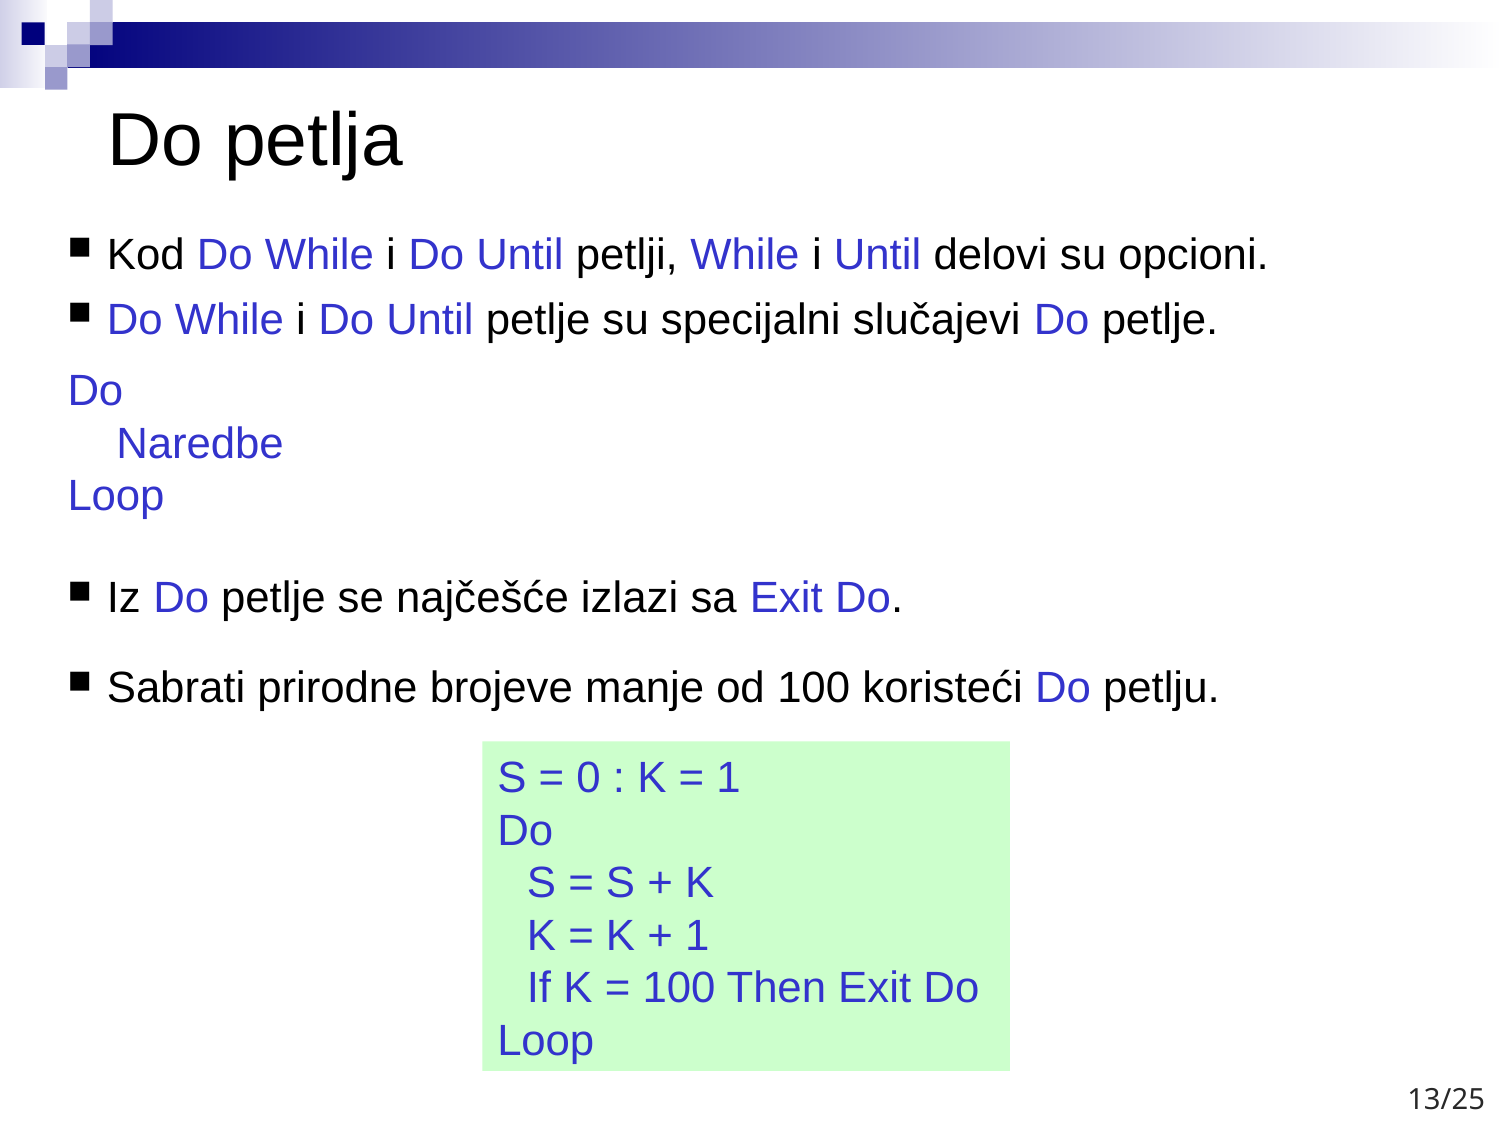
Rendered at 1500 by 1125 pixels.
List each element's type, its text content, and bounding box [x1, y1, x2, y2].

text_box S = 0 : K = 1 Do S = S + K K = K + 1 If K = 100 Then Exit Do Loop [482, 741, 1010, 1071]
text_box 13/25 [1374, 1072, 1500, 1123]
list Kod Do While i Do Until petlji, While i Until delovi su opcioni. Do While i Do Until petlje su specijalni slučajevi Do petlje. Do Naredbe Loop Iz Do petlje se najčešće izlazi sa Exit Do. Sabrati prirodne brojeve manje od 100 koristeći Do petlju. [58, 217, 1418, 739]
title Do petlja [92, 75, 610, 197]
